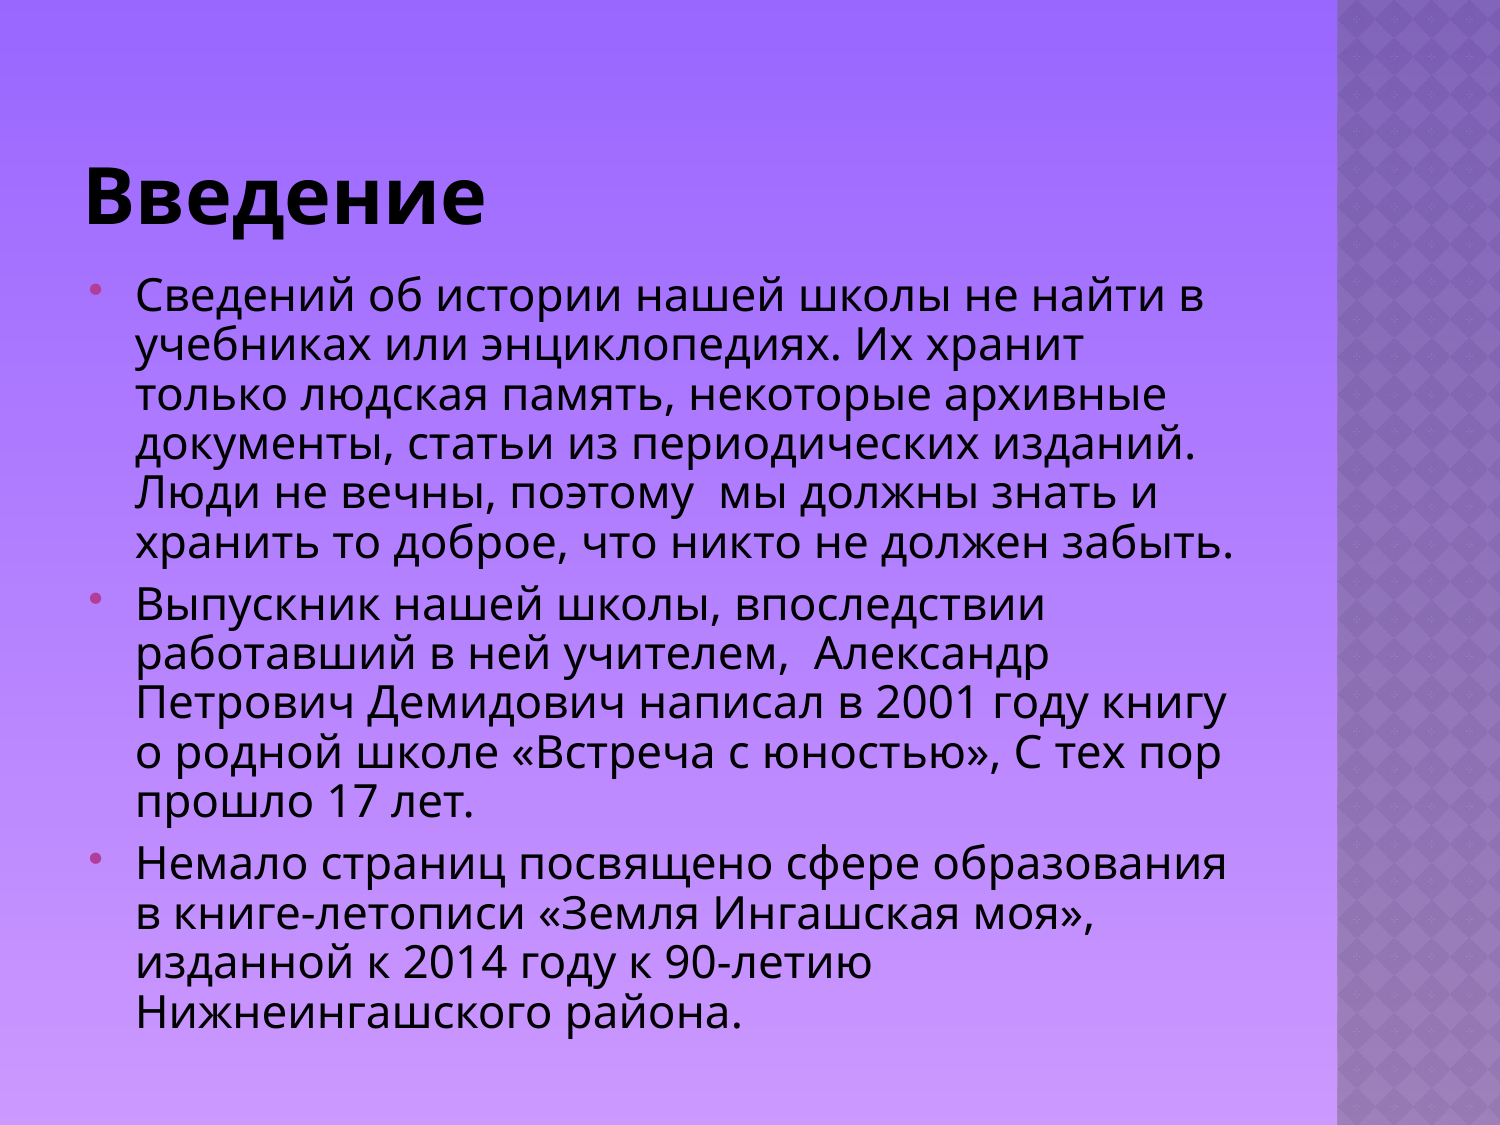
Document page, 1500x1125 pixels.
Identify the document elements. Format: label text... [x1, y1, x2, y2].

title Введение [75, 52, 1263, 241]
list Сведений об истории нашей школы не найти в учебниках или энциклопедиях. Их хранит только людская память, некоторые архивные документы, статьи из периодических изданий. Люди не вечны, поэтому мы должны знать и хранить то доброе, что никто не должен забыть. Выпускник нашей школы, впоследствии работавший в ней учителем, Александр Петрович Демидович написал в 2001 году книгу о родной школе «Встреча с юностью», С тех пор прошло 17 лет. Немало страниц посвящено сфере образования в книге-летописи «Земля Ингашская моя», изданной к 2014 году к 90-летию Нижнеингашского района. [74, 263, 1263, 1060]
